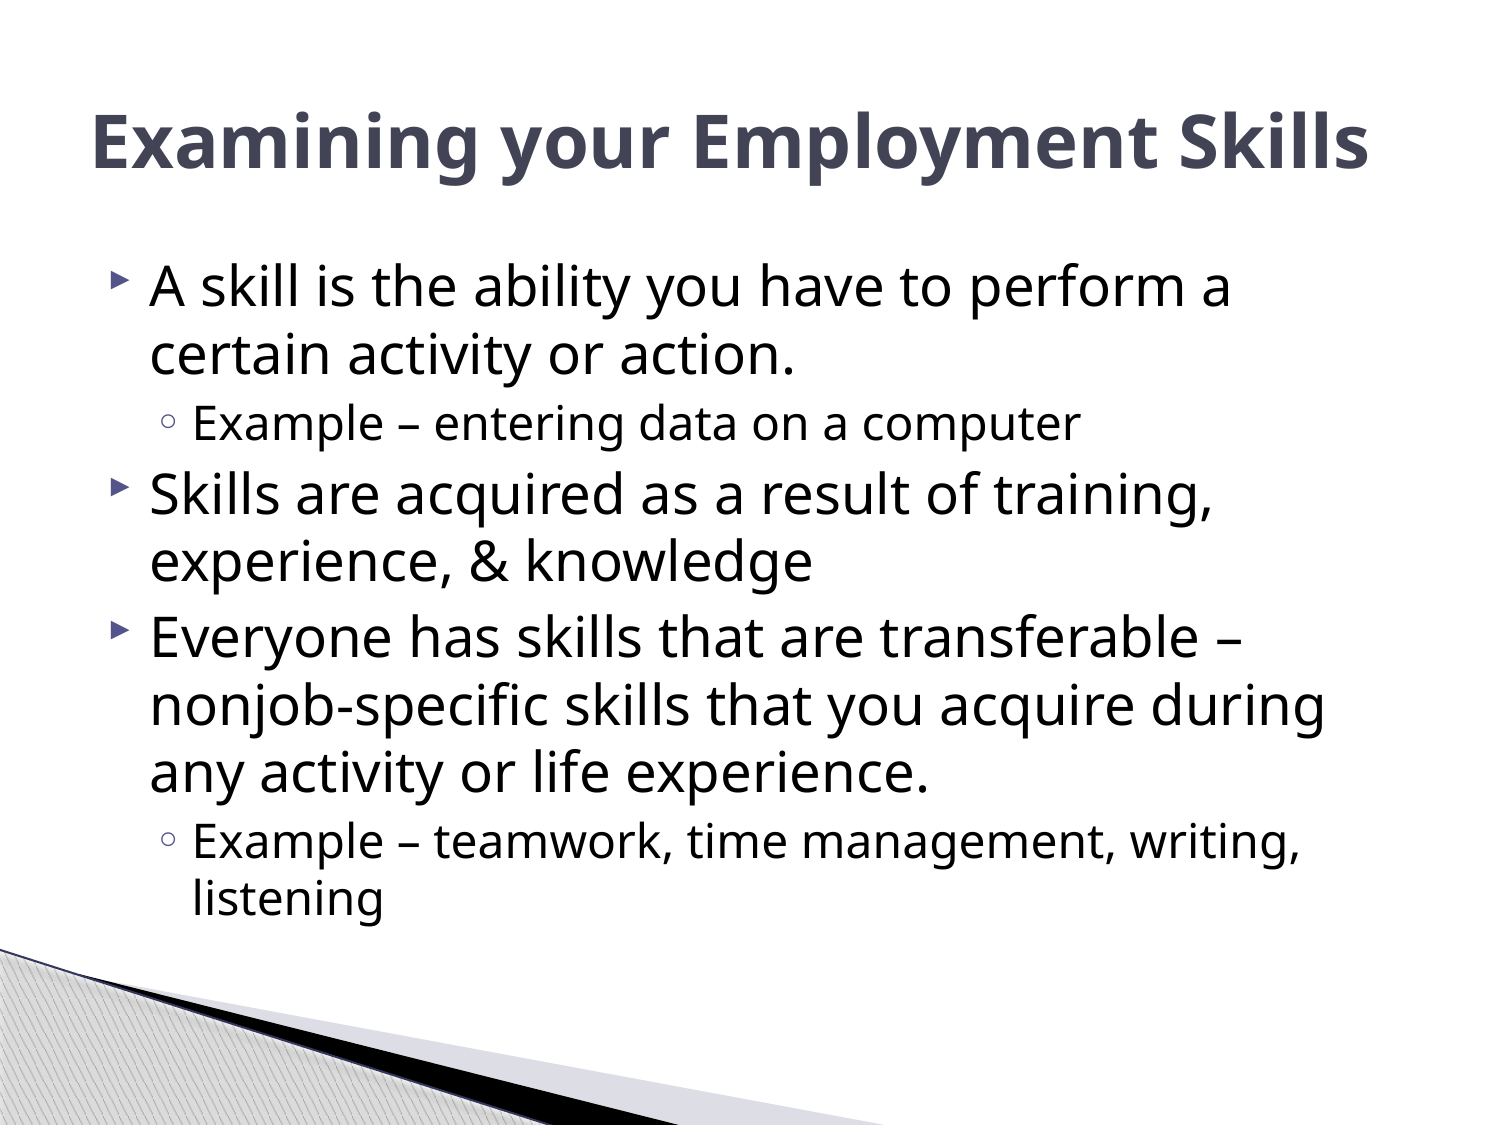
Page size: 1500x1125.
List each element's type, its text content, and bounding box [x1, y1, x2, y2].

list A skill is the ability you have to perform a certain activity or action. Example – entering data on a computer Skills are acquired as a result of training, experience, & knowledge Everyone has skills that are transferable – nonjob-specific skills that you acquire during any activity or life experience. Example – teamwork, time management, writing, listening [75, 243, 1425, 986]
title Examining your Employment Skills [75, 45, 1425, 233]
